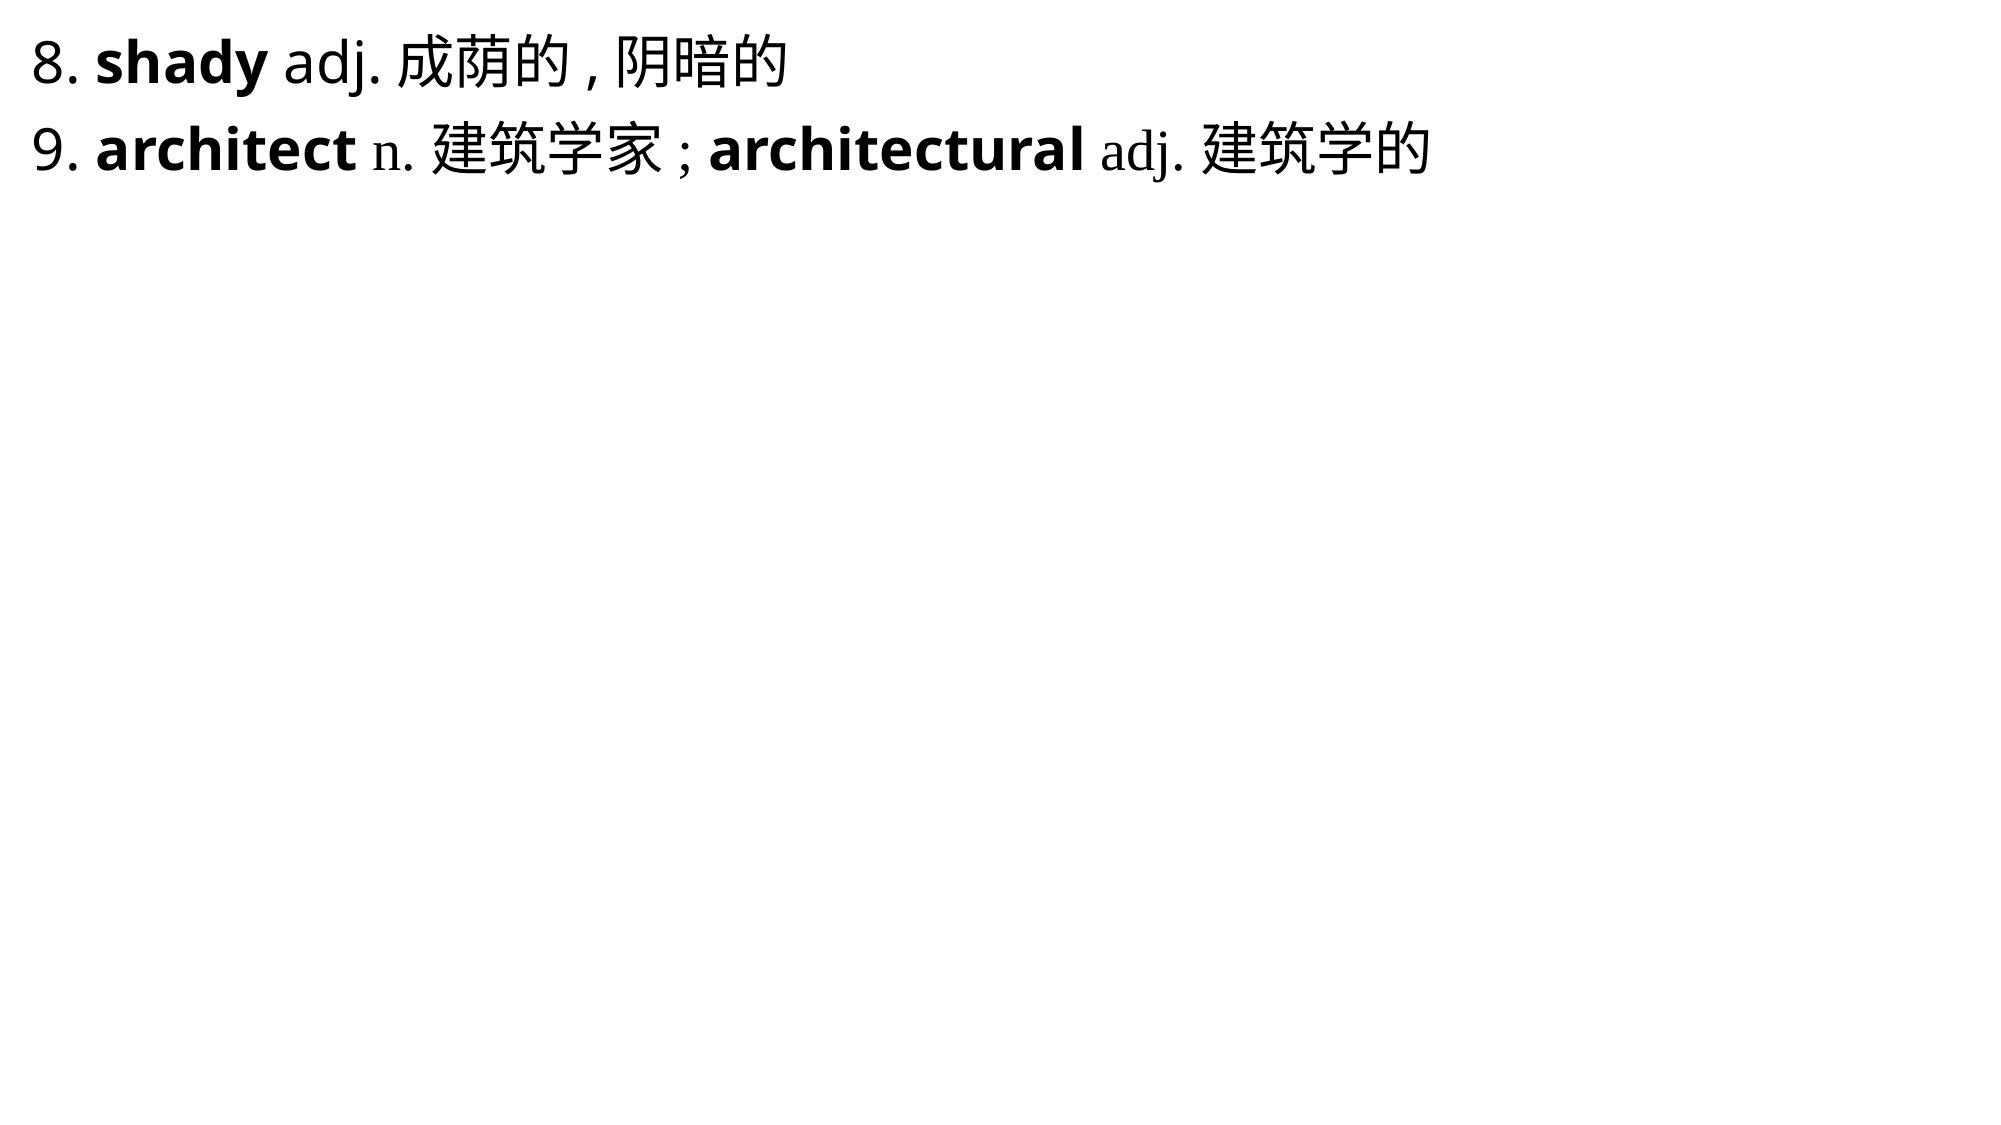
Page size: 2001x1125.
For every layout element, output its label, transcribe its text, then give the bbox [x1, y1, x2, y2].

text_box 8. shady adj.成荫的,阴暗的 9. architect n.建筑学家; architectural adj.建筑学的 [17, 0, 1893, 246]
